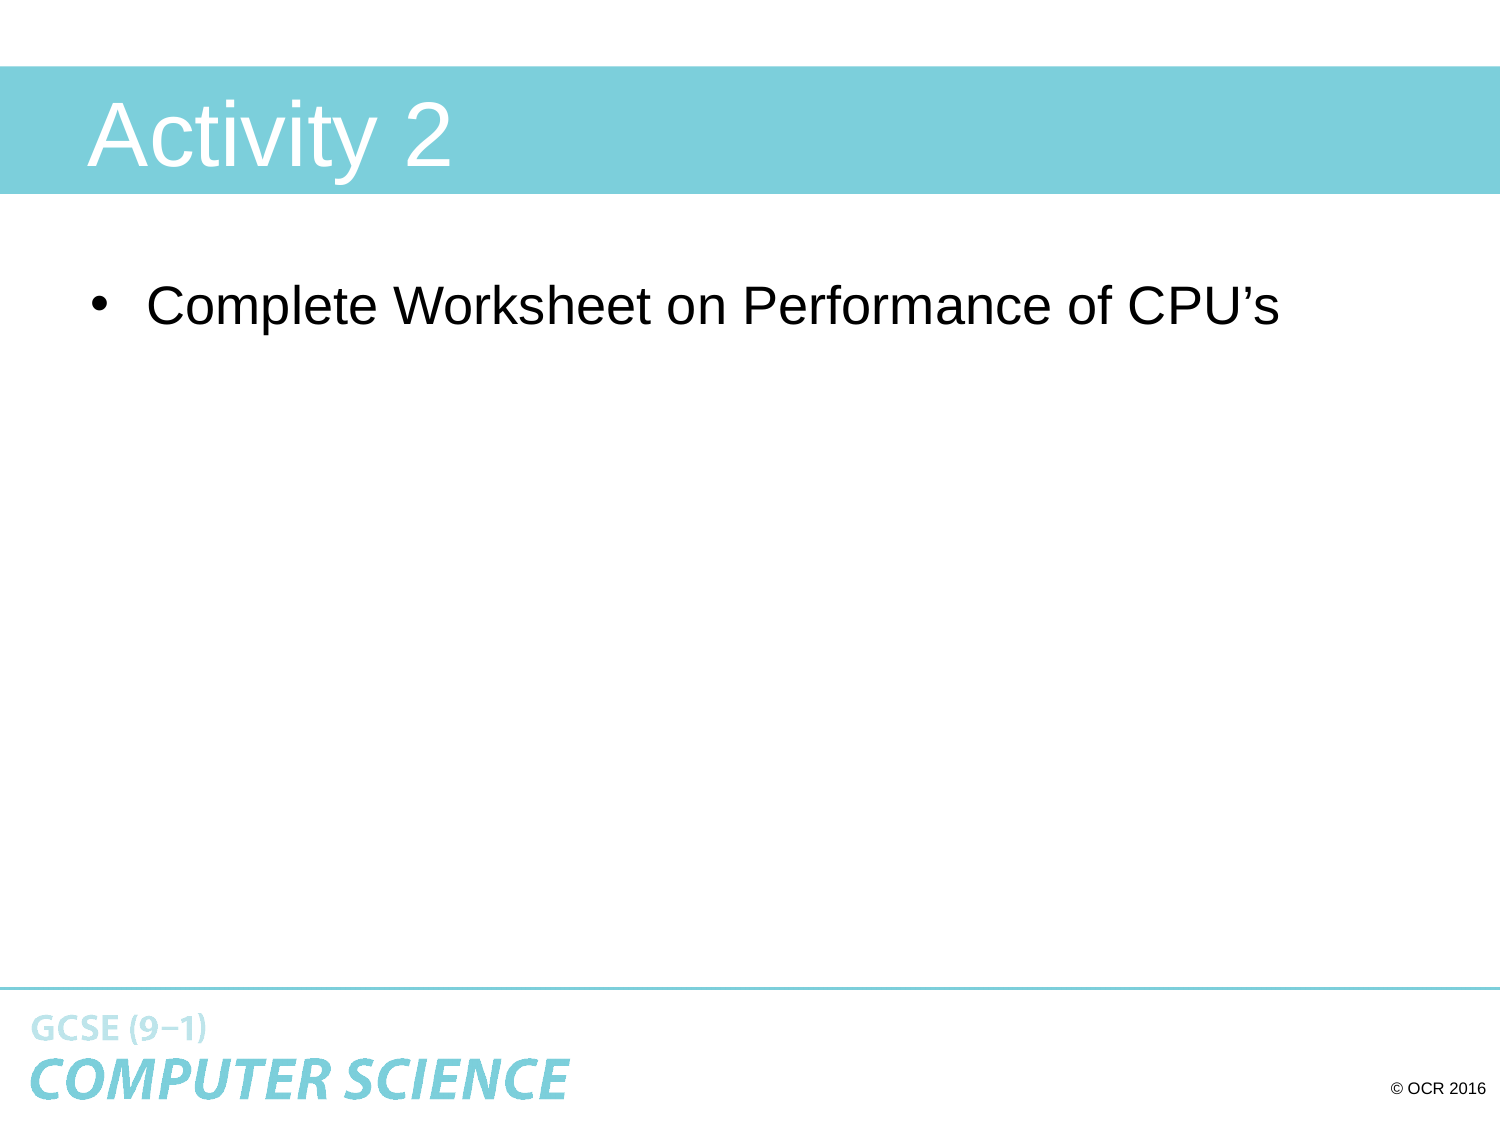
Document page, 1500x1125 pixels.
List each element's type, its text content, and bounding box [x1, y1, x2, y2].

title Activity 2 [0, 66, 1500, 194]
list Complete Worksheet on Performance of CPU’s [75, 262, 1425, 965]
picture [0, 987, 1500, 1124]
